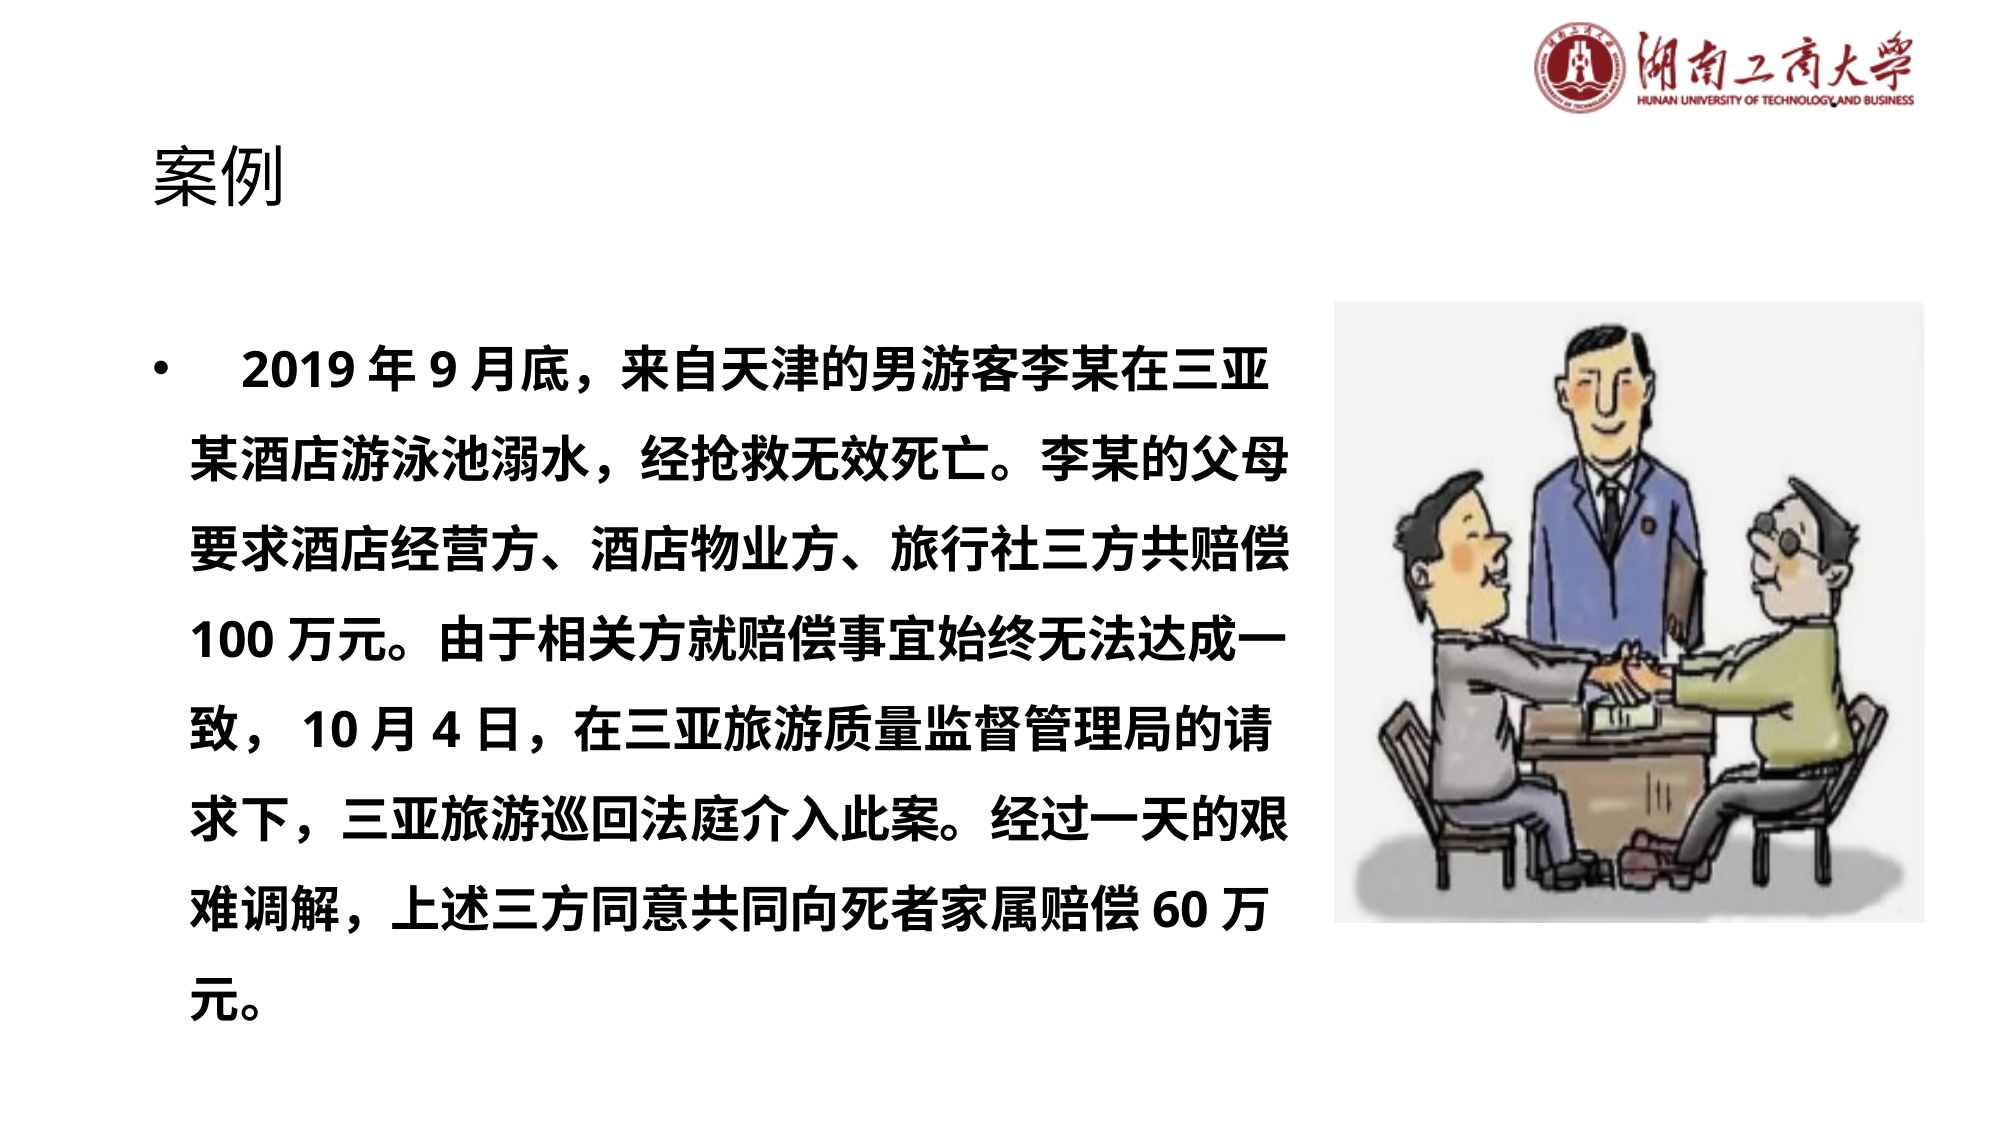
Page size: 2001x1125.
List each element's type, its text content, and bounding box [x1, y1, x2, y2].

picture [1334, 299, 1937, 923]
title 案例 [137, 110, 1863, 250]
picture [1533, 21, 1922, 117]
list 2019年9月底，来自天津的男游客李某在三亚某酒店游泳池溺水，经抢救无效死亡。李某的父母要求酒店经营方、酒店物业方、旅行社三方共赔偿100万元。由于相关方就赔偿事宜始终无法达成一致，10月4日，在三亚旅游质量监督管理局的请求下，三亚旅游巡回法庭介入此案。经过一天的艰难调解，上述三方同意共同向死者家属赔偿60万元。 [137, 299, 1335, 1014]
